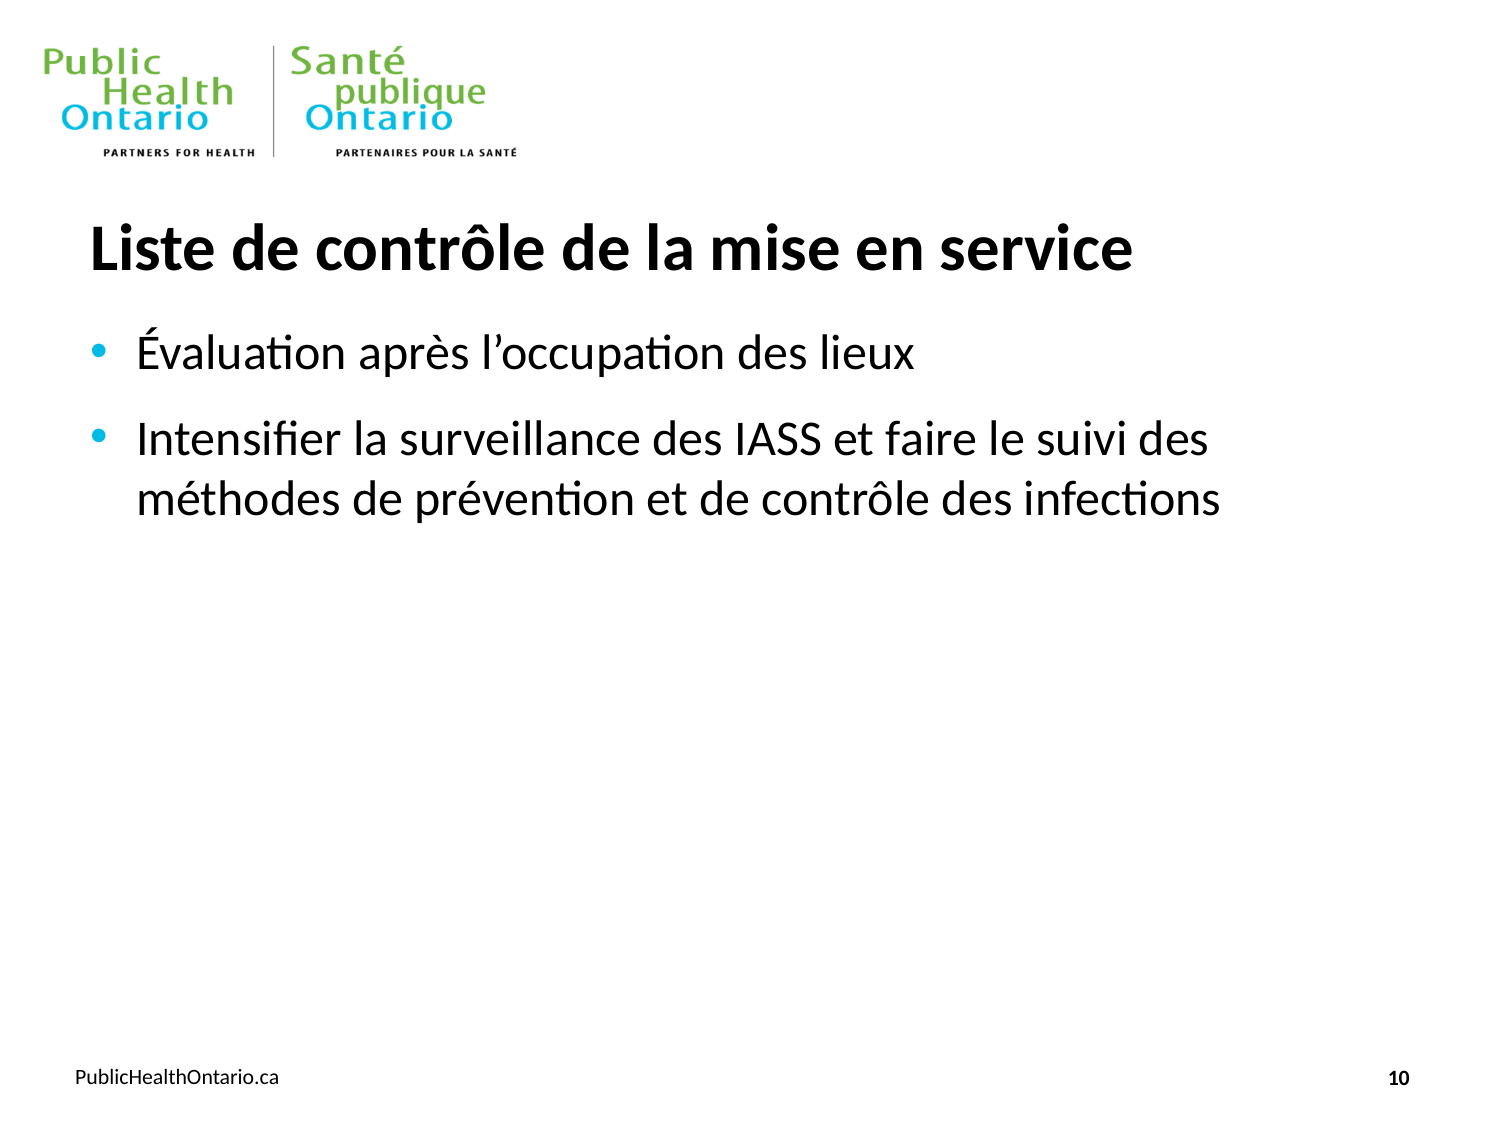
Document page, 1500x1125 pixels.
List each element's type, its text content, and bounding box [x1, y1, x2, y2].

list Évaluation après l’occupation des lieux Intensifier la surveillance des IASS et faire le suivi des méthodes de prévention et de contrôle des infections [75, 312, 1425, 1038]
title Liste de contrôle de la mise en service [75, 187, 1425, 300]
picture [37, 37, 525, 165]
slide_number 10 [1287, 1057, 1425, 1096]
